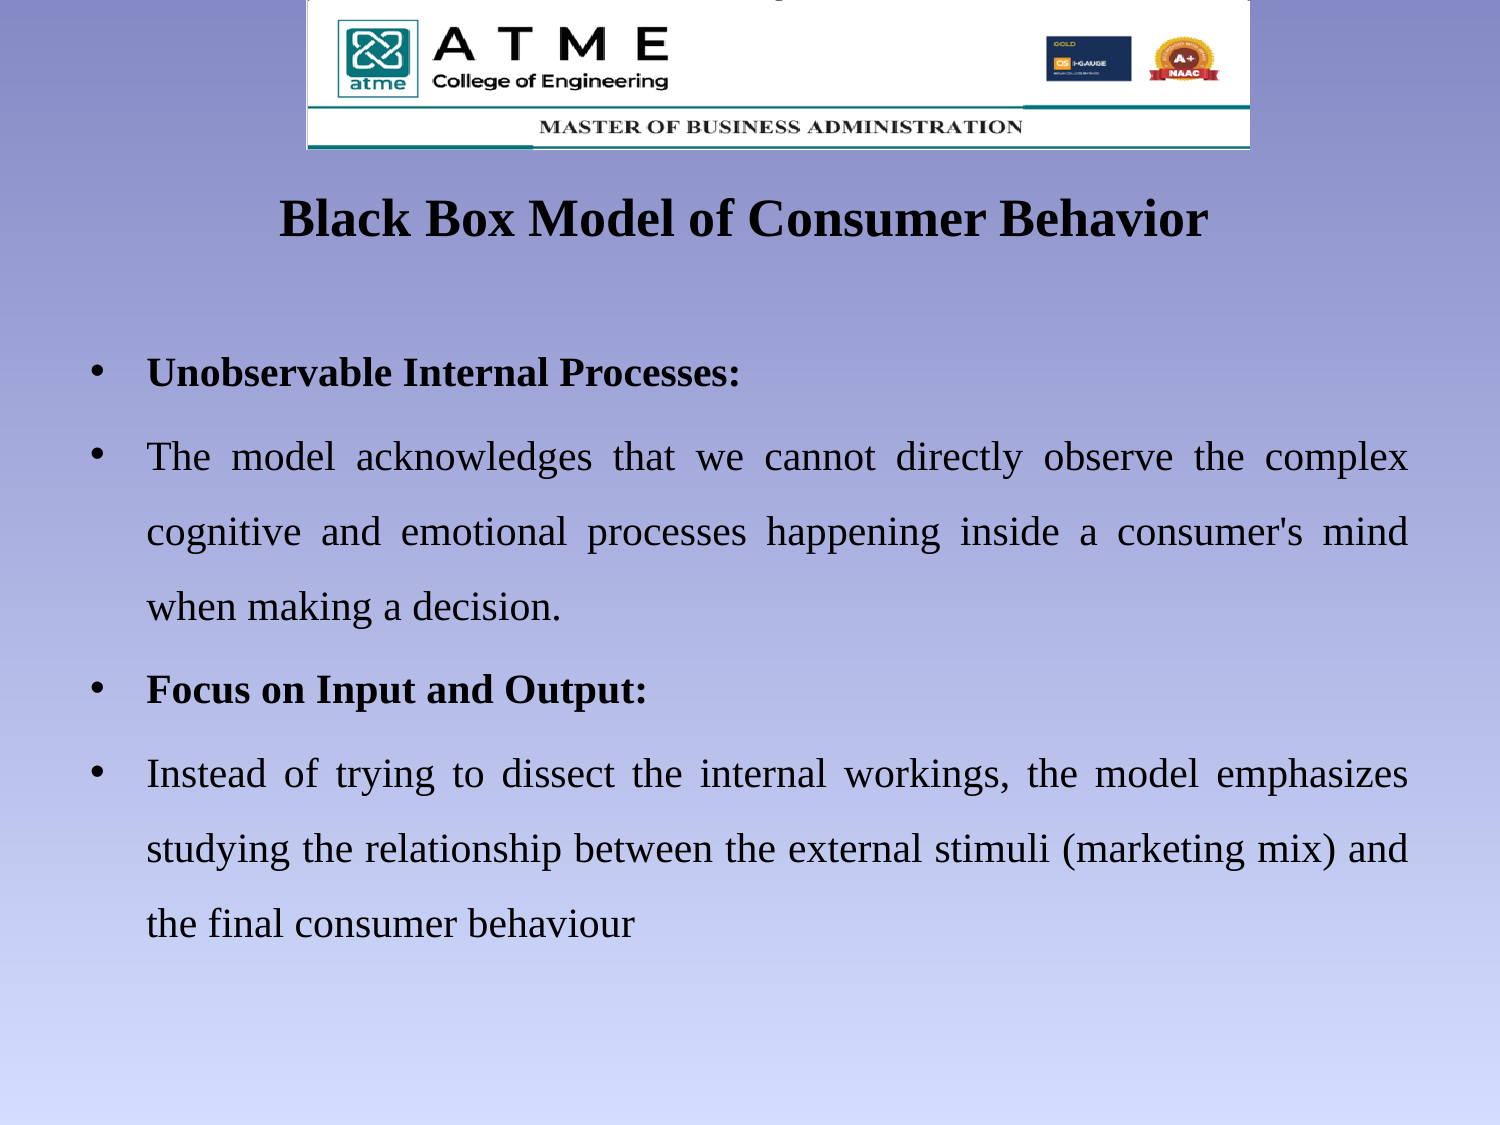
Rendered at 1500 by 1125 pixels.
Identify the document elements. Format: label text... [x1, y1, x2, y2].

title Black Box Model of Consumer Behavior [76, 174, 1427, 255]
list Unobservable Internal Processes: The model acknowledges that we cannot directly observe the complex cognitive and emotional processes happening inside a consumer's mind when making a decision. Focus on Input and Output: Instead of trying to dissect the internal workings, the model emphasizes studying the relationship between the external stimuli (marketing mix) and the final consumer behaviour [75, 312, 1425, 1050]
picture [306, 0, 1250, 150]
